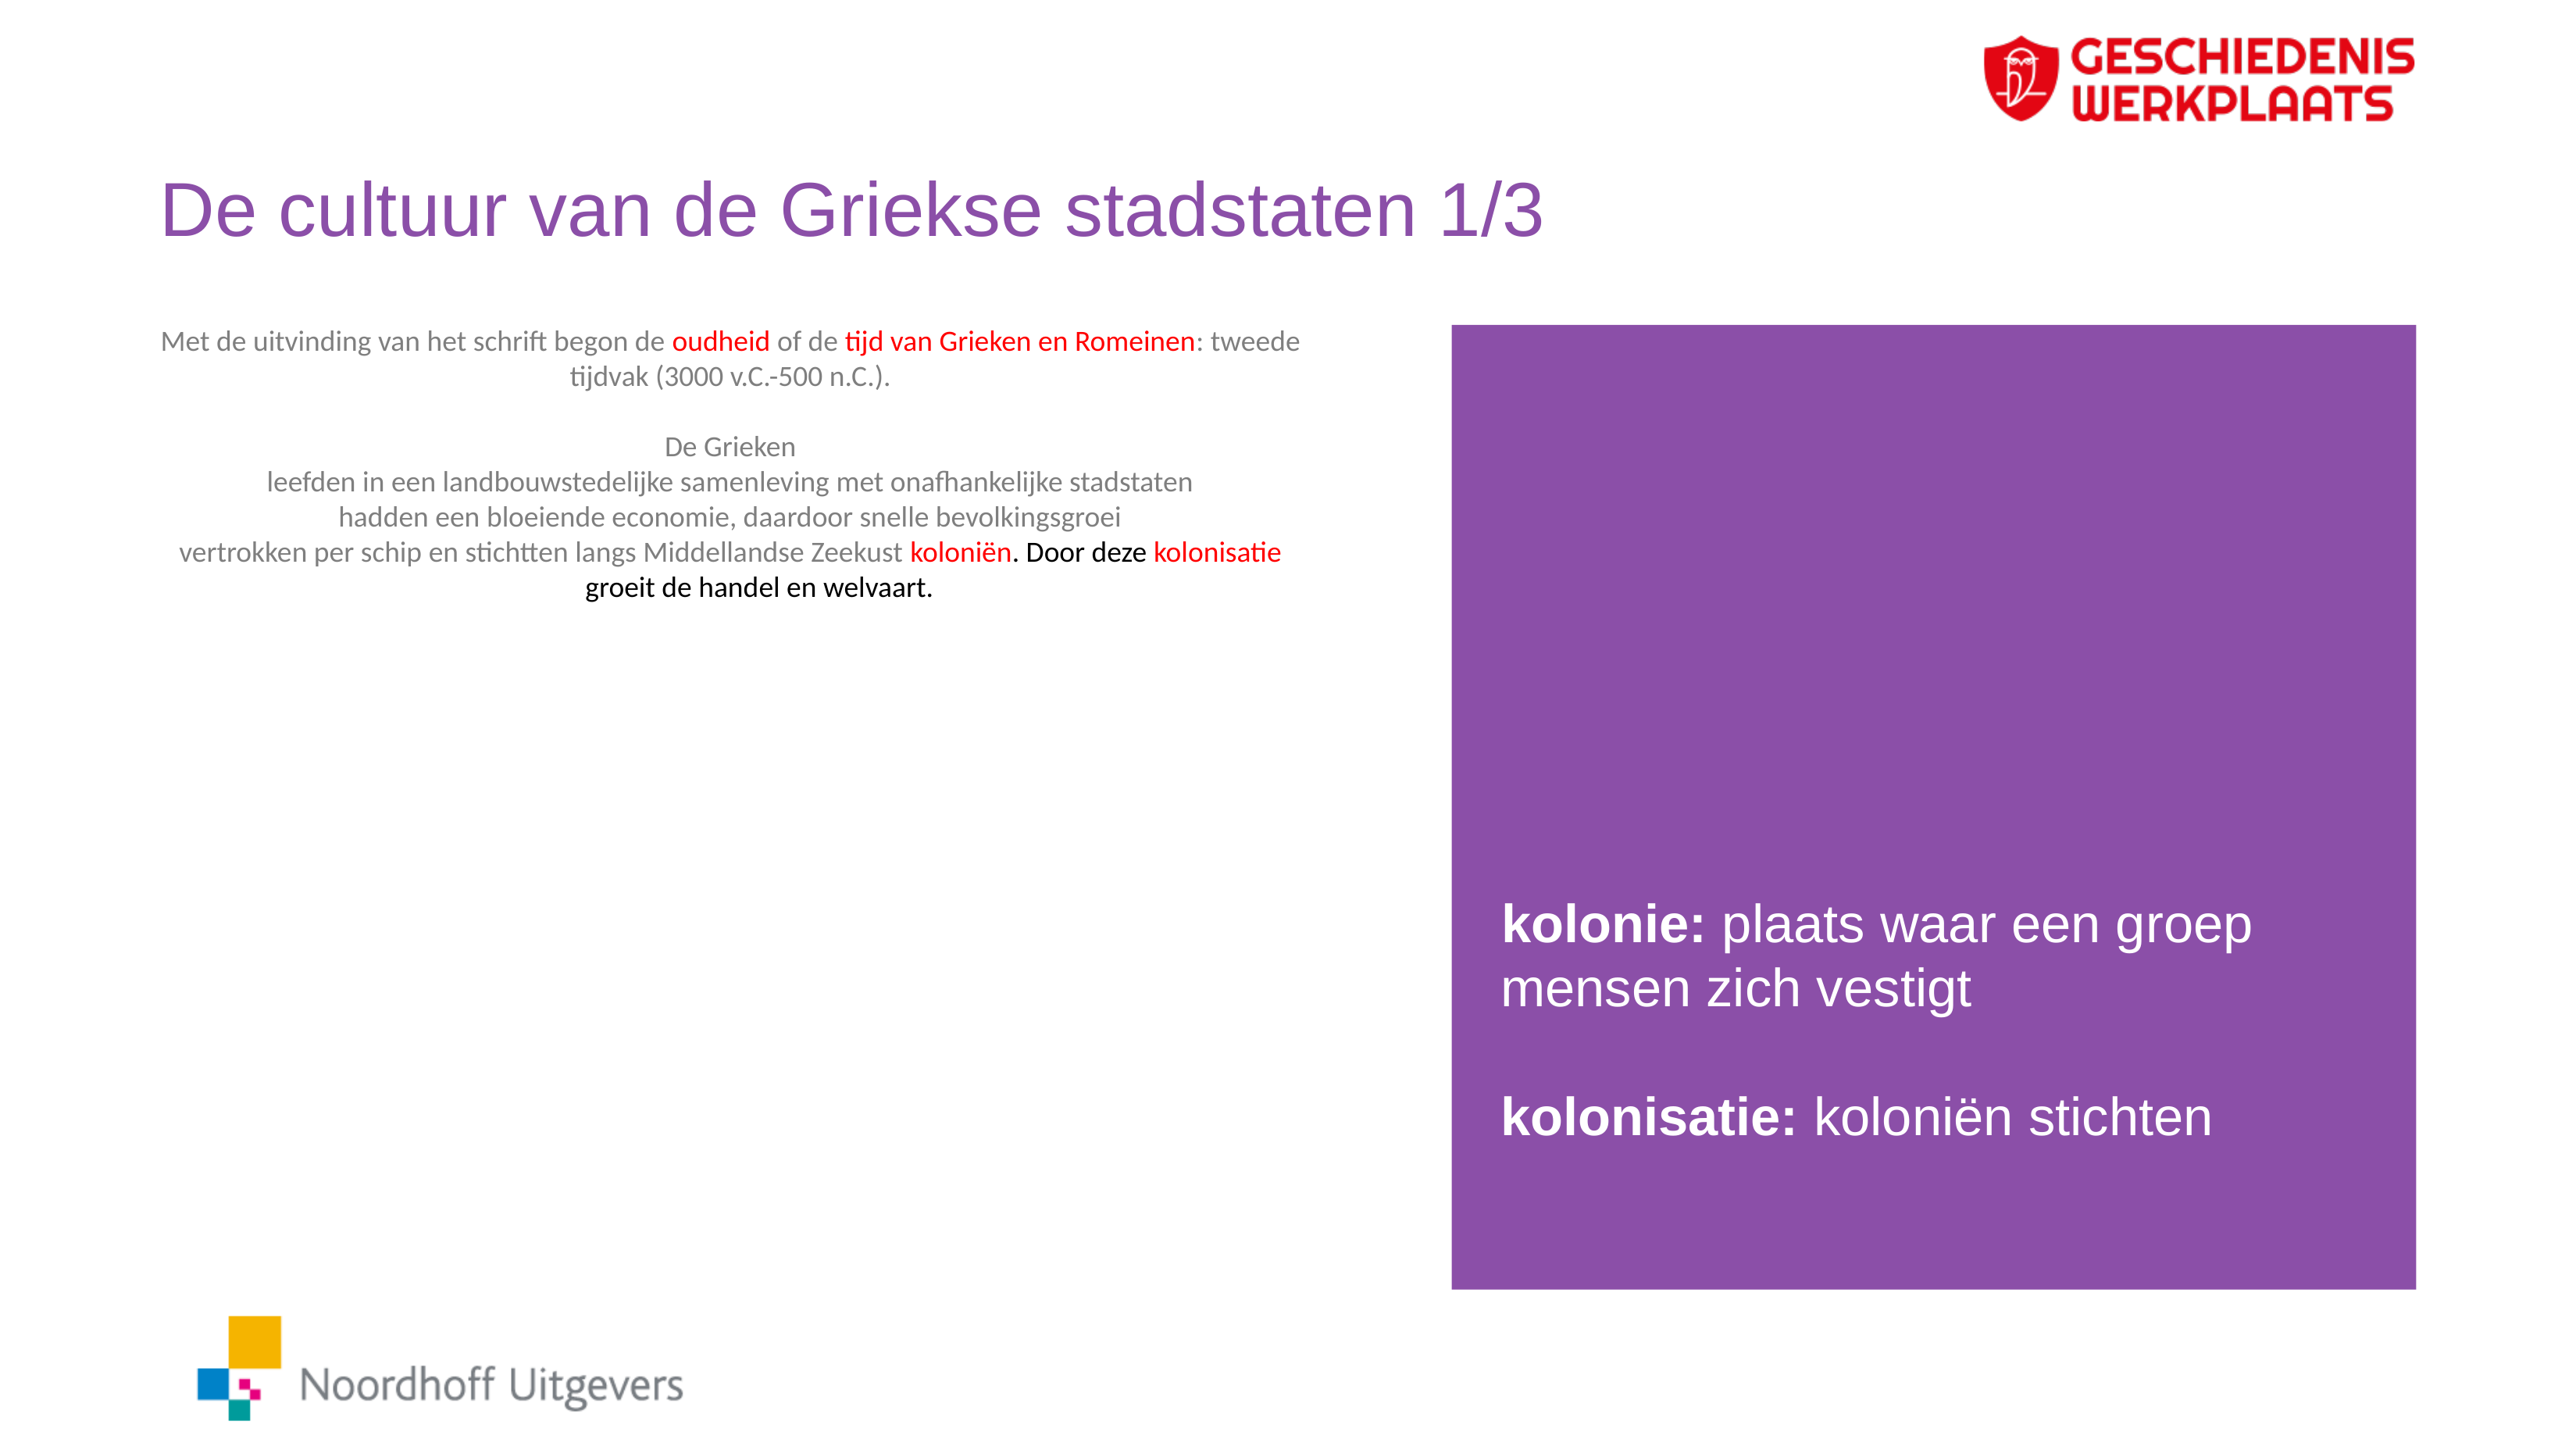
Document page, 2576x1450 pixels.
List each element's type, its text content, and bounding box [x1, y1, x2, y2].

picture [1610, 0, 2576, 161]
list Met de uitvinding van het schrift begon de oudheid of de tijd van Grieken en Romeinen: tweede tijdvak (3000 v.C.-500 n.C.). De Grieken leefden in een landbouwstedelijke samenleving met onafhankelijke stadstaten hadden een bloeiende economie, daardoor snelle bevolkingsgroei vertrokken per schip en stichtten langs Middellandse Zeekust koloniën. Door deze kolonisatie groeit de handel en welvaart. [159, 322, 1315, 1288]
text_box kolonie: plaats waar een groep mensen zich vestigt kolonisatie: koloniën stichten [1451, 324, 2417, 1290]
title De cultuur van de Griekse stadstaten 1/3 [159, 159, 2416, 266]
picture [159, 1288, 802, 1449]
